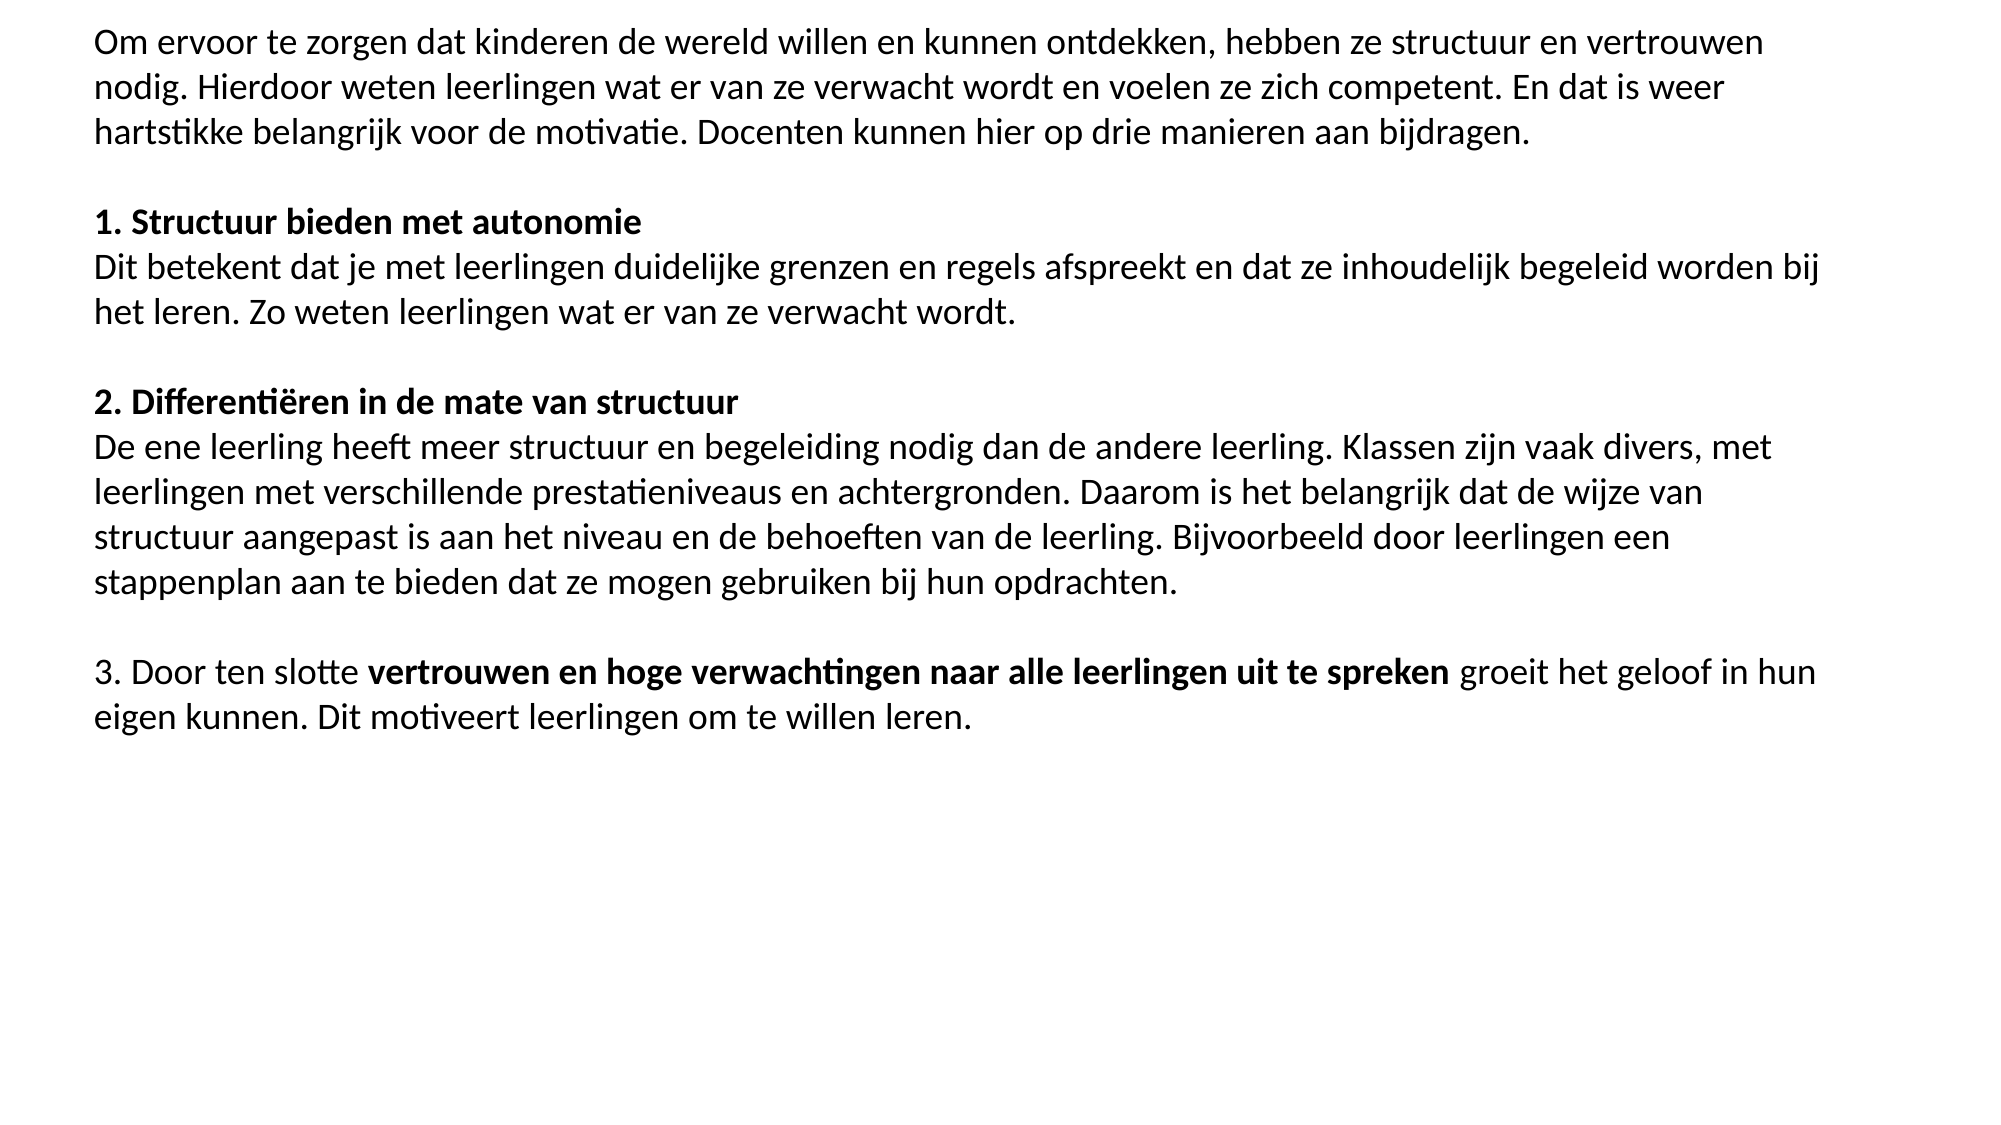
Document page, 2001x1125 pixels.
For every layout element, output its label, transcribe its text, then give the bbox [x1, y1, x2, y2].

text_box Om ervoor te zorgen dat kinderen de wereld willen en kunnen ontdekken, hebben ze structuur en vertrouwen nodig. Hierdoor weten leerlingen wat er van ze verwacht wordt en voelen ze zich competent. En dat is weer hartstikke belangrijk voor de motivatie. Docenten kunnen hier op drie manieren aan bijdragen. 1. Structuur bieden met autonomie Dit betekent dat je met leerlingen duidelijke grenzen en regels afspreekt en dat ze inhoudelijk begeleid worden bij het leren. Zo weten leerlingen wat er van ze verwacht wordt. 2. Differentiëren in de mate van structuur De ene leerling heeft meer structuur en begeleiding nodig dan de andere leerling. Klassen zijn vaak divers, met leerlingen met verschillende prestatieniveaus en achtergronden. Daarom is het belangrijk dat de wijze van structuur aangepast is aan het niveau en de behoeften van de leerling. Bijvoorbeeld door leerlingen een stappenplan aan te bieden dat ze mogen gebruiken bij hun opdrachten. 3. Door ten slotte vertrouwen en hoge verwachtingen naar alle leerlingen uit te spreken groeit het geloof in hun eigen kunnen. Dit motiveert leerlingen om te willen leren. [79, 9, 1838, 745]
